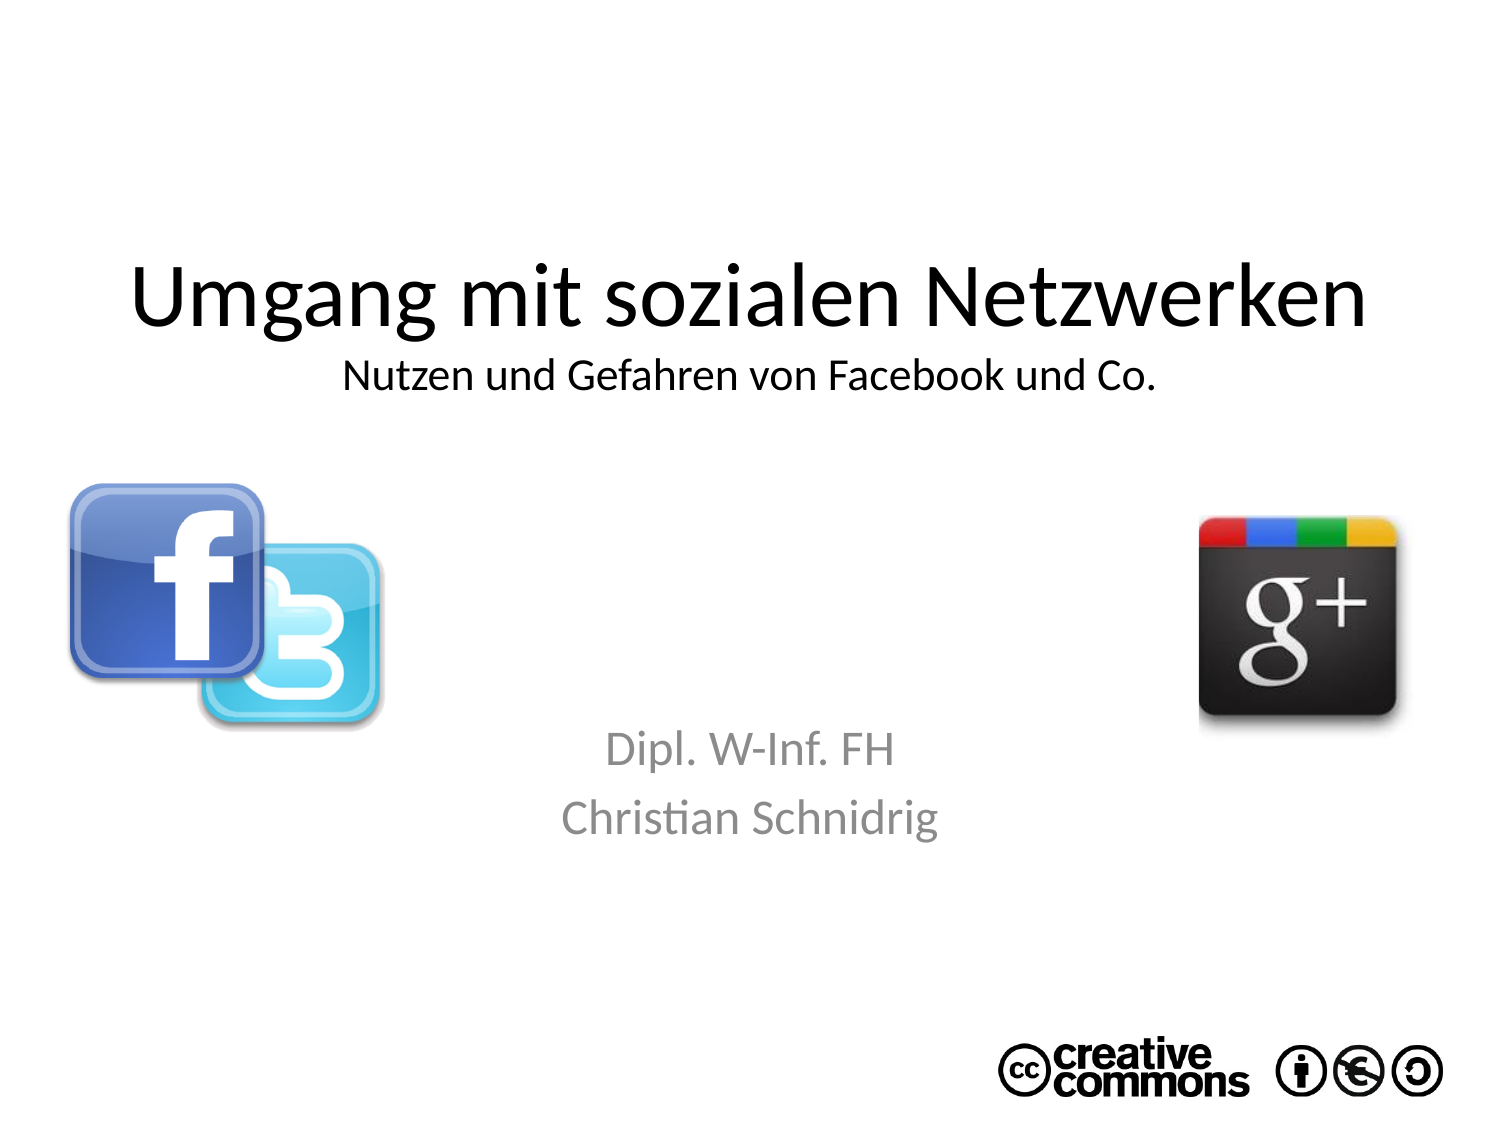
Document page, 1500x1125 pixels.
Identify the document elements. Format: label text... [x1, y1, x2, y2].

picture [64, 479, 390, 737]
picture [997, 1036, 1443, 1098]
picture [1198, 514, 1424, 743]
title Umgang mit sozialen Netzwerken Nutzen und Gefahren von Facebook und Co. [112, 196, 1388, 438]
subtitle Dipl. W-Inf. FH Christian Schnidrig [225, 637, 1275, 925]
